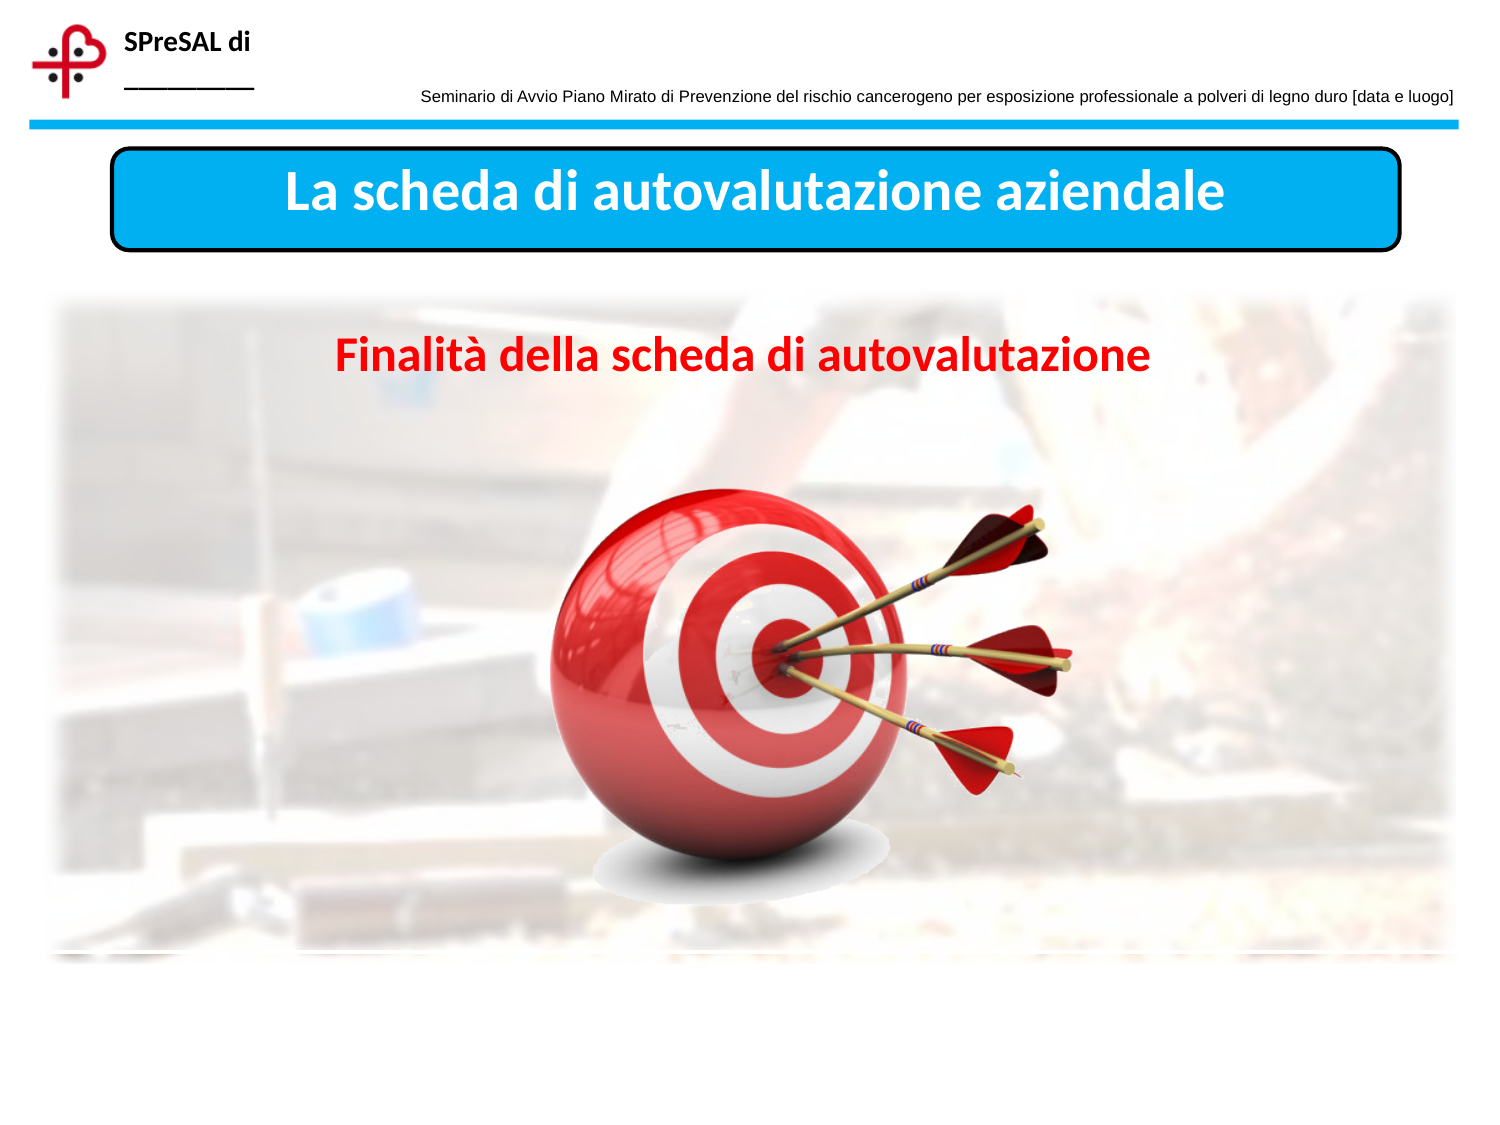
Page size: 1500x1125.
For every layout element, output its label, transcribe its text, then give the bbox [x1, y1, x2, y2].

text_box Seminario di Avvio Piano Mirato di Prevenzione del rischio cancerogeno per esposizione professionale a polveri di legno duro [data e luogo] [395, 78, 1481, 113]
picture [477, 409, 1223, 968]
text_box [29, 119, 1459, 130]
text_box SPreSAL di _________ [116, 14, 287, 100]
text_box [28, 277, 1459, 965]
picture [21, 14, 114, 114]
text_box La scheda di autovalutazione aziendale [109, 146, 1402, 253]
